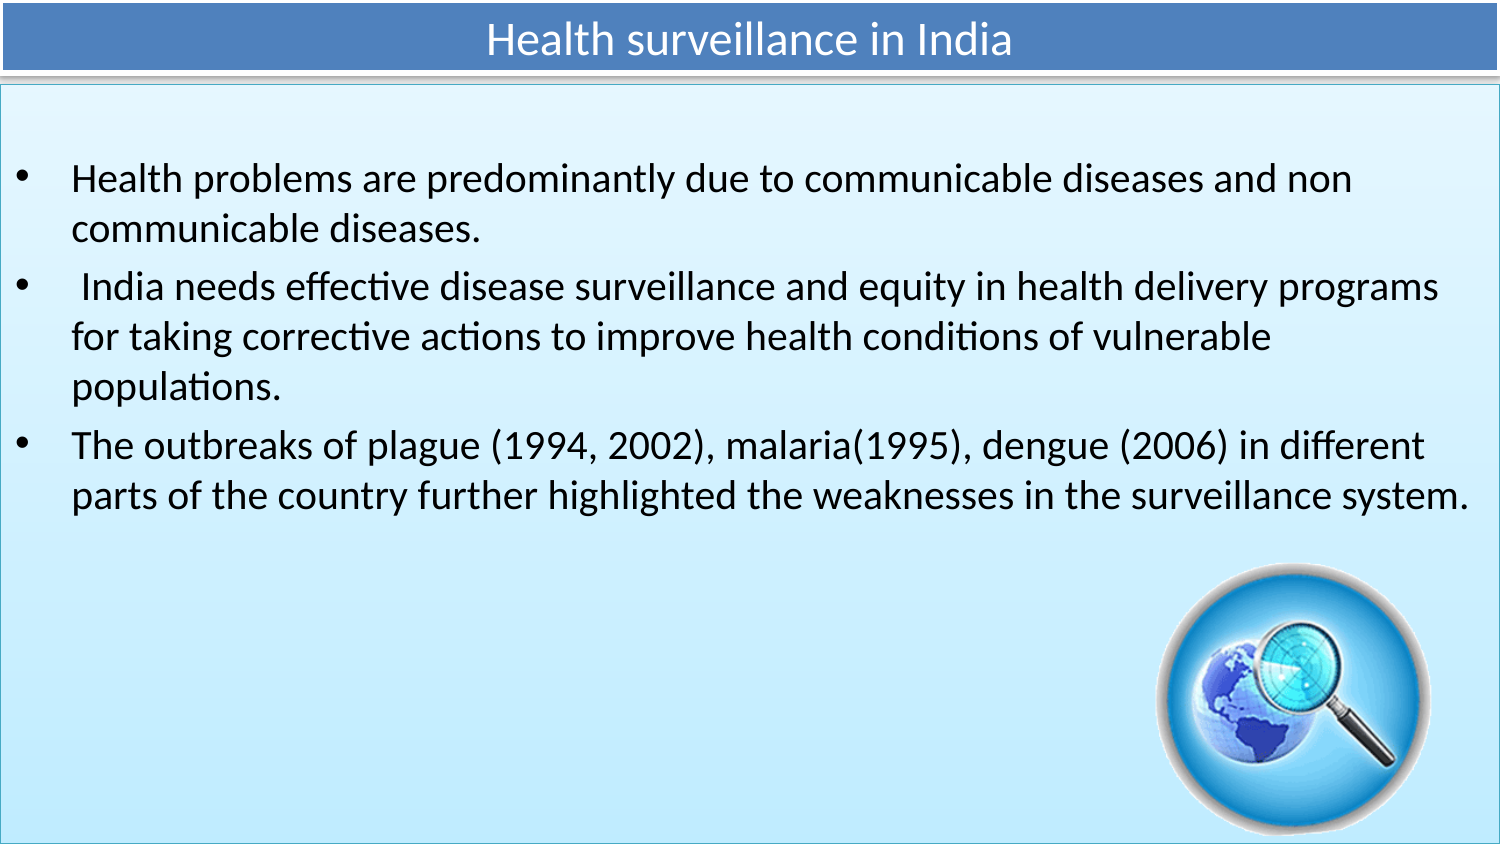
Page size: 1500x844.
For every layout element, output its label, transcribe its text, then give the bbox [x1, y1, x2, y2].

title Health surveillance in India [0, 0, 1500, 76]
list Health problems are predominantly due to communicable diseases and non communicable diseases. India needs effective disease surveillance and equity in health delivery programs for taking corrective actions to improve health conditions of vulnerable populations. The outbreaks of plague (1994, 2002), malaria(1995), dengue (2006) in different parts of the country further highlighted the weaknesses in the surveillance system. [0, 84, 1500, 844]
picture [1087, 556, 1500, 844]
slide_number 20 [1074, 782, 1082, 827]
